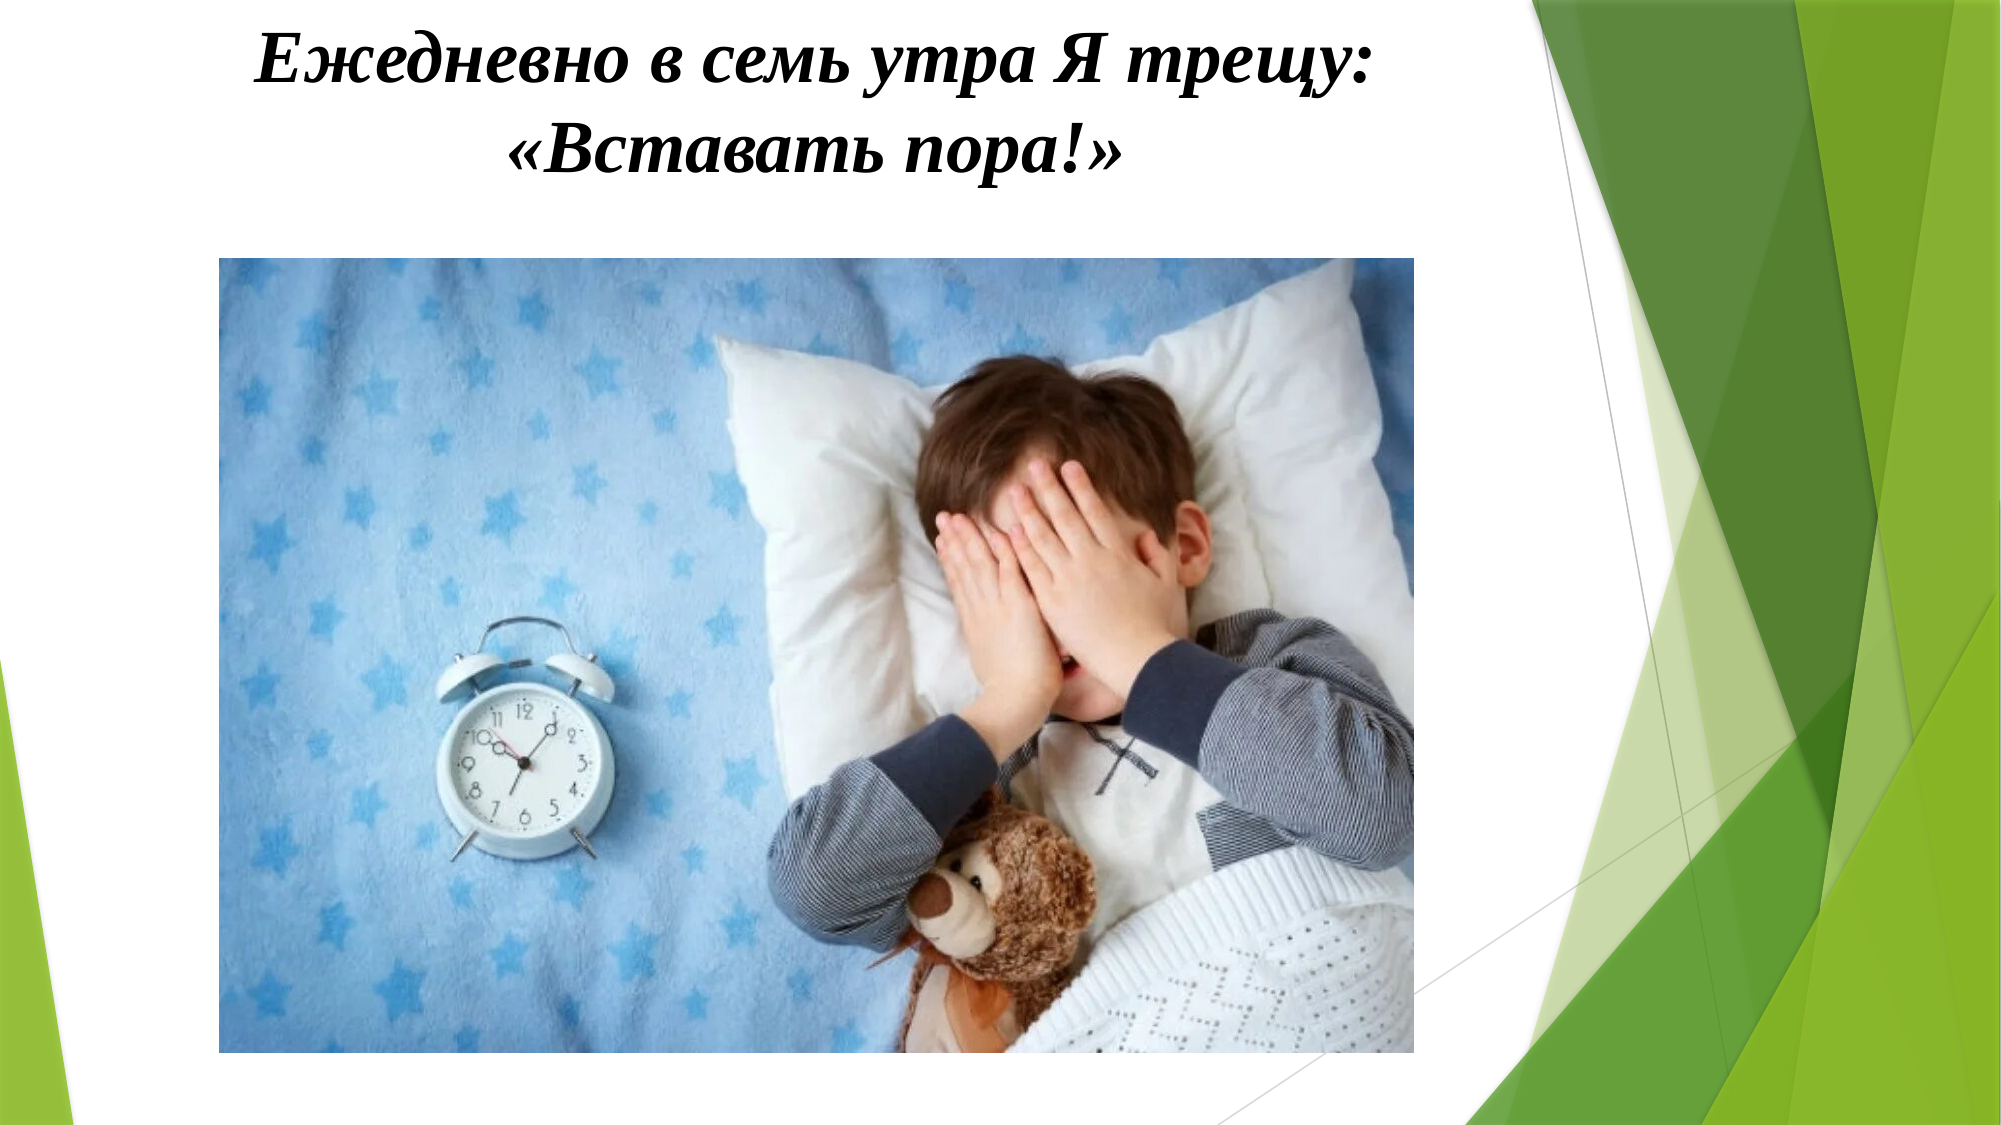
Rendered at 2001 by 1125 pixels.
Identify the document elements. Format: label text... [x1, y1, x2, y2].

picture [218, 257, 1414, 1054]
title Ежедневно в семь утра Я трещу: «Вставать пора!» [111, 0, 1522, 217]
